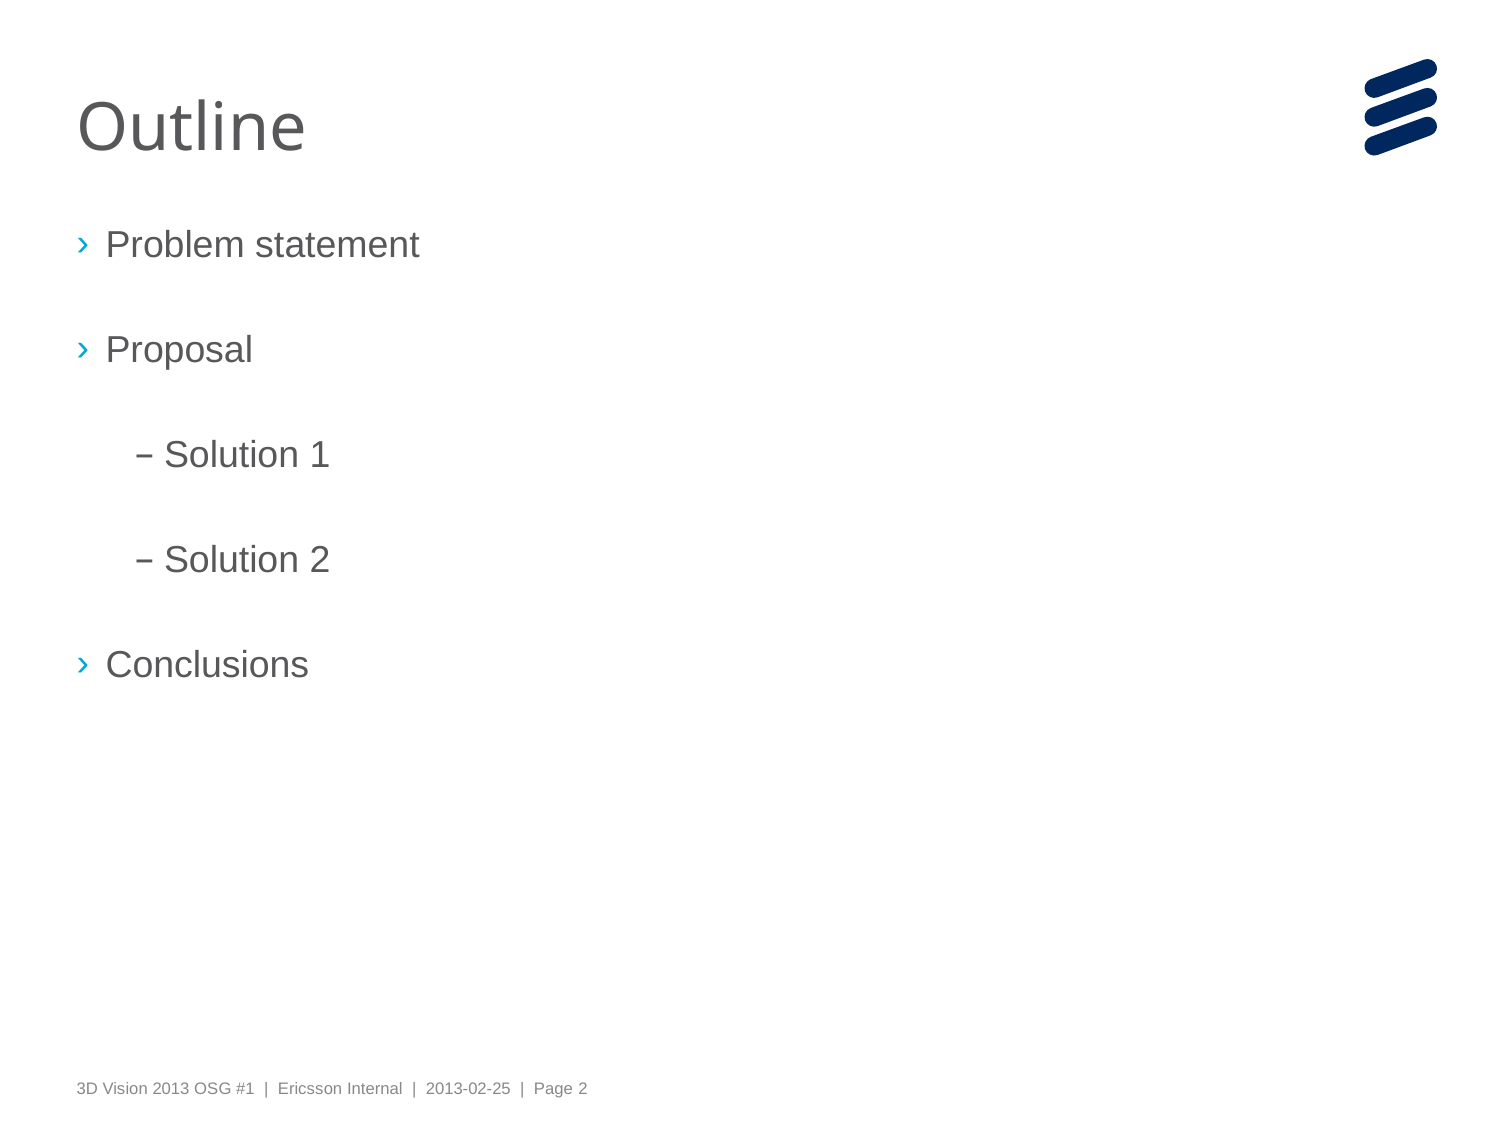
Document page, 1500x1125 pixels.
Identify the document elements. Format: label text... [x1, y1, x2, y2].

title Outline [64, 91, 1295, 173]
list Problem statement Proposal Solution 1 Solution 2 Conclusions [64, 219, 1436, 977]
